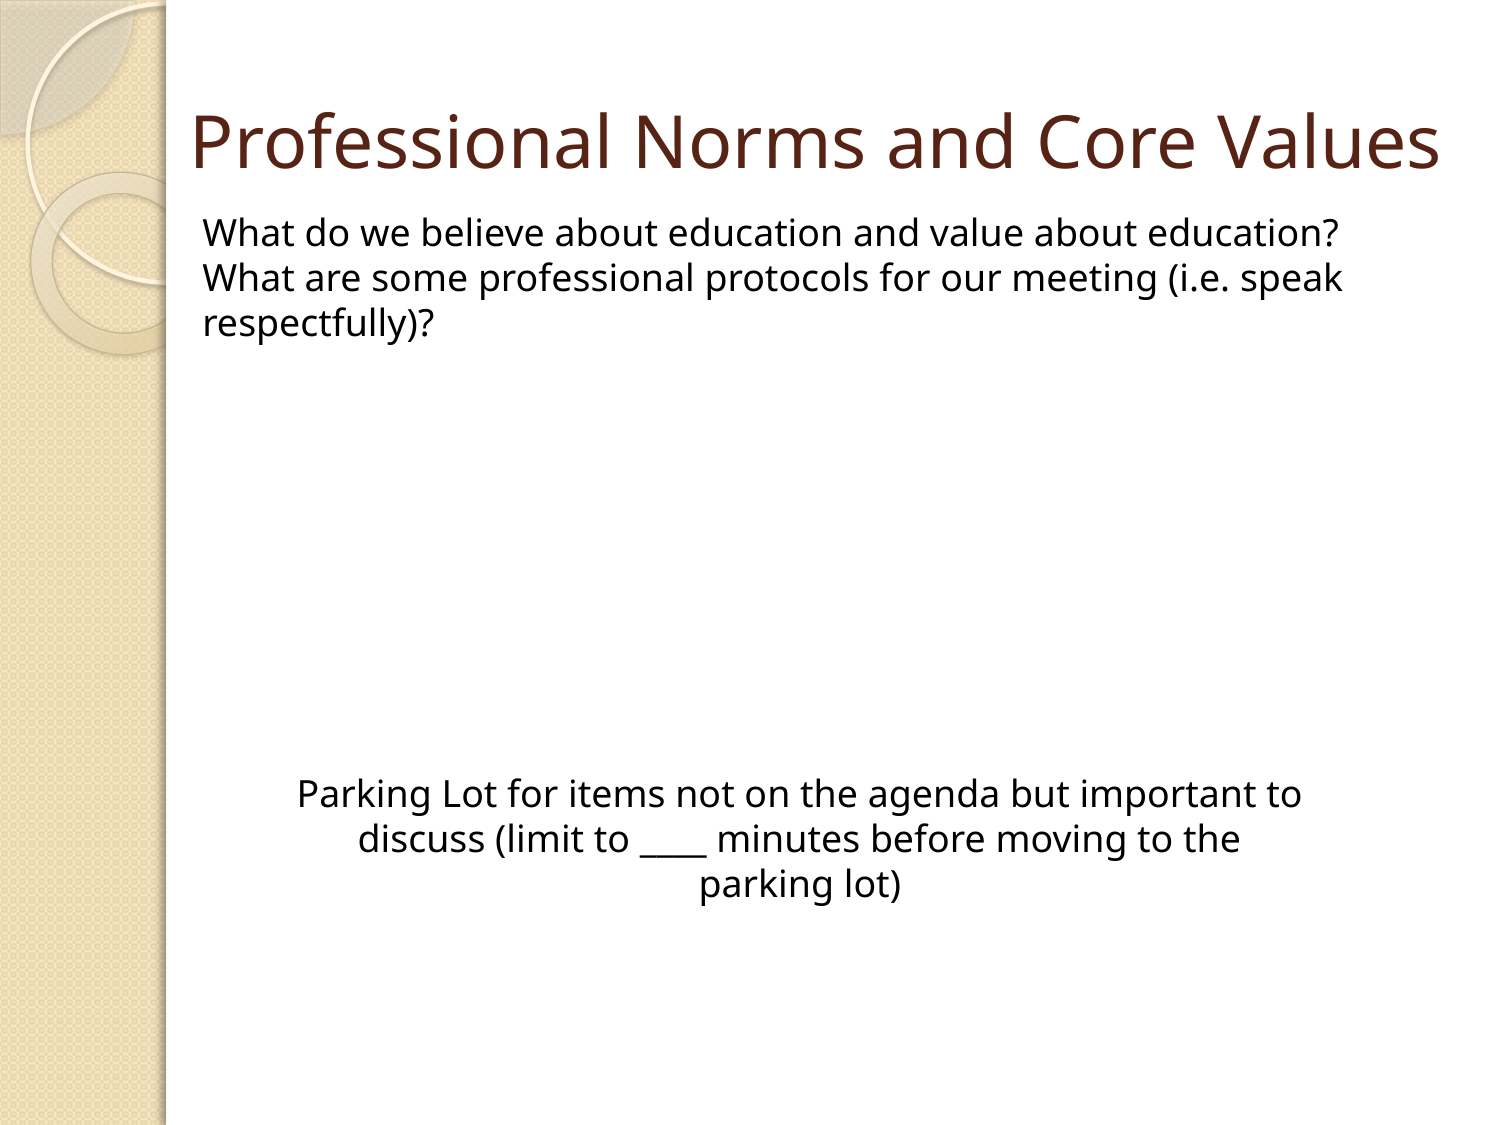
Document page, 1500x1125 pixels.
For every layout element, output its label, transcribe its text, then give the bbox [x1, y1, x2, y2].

text_box What do we believe about education and value about education? What are some professional protocols for our meeting (i.e. speak respectfully)? [187, 201, 1413, 352]
text_box Parking Lot for items not on the agenda but important to discuss (limit to ____ minutes before moving to the parking lot) [274, 762, 1325, 913]
title Professional Norms and Core Values [174, 45, 1466, 233]
